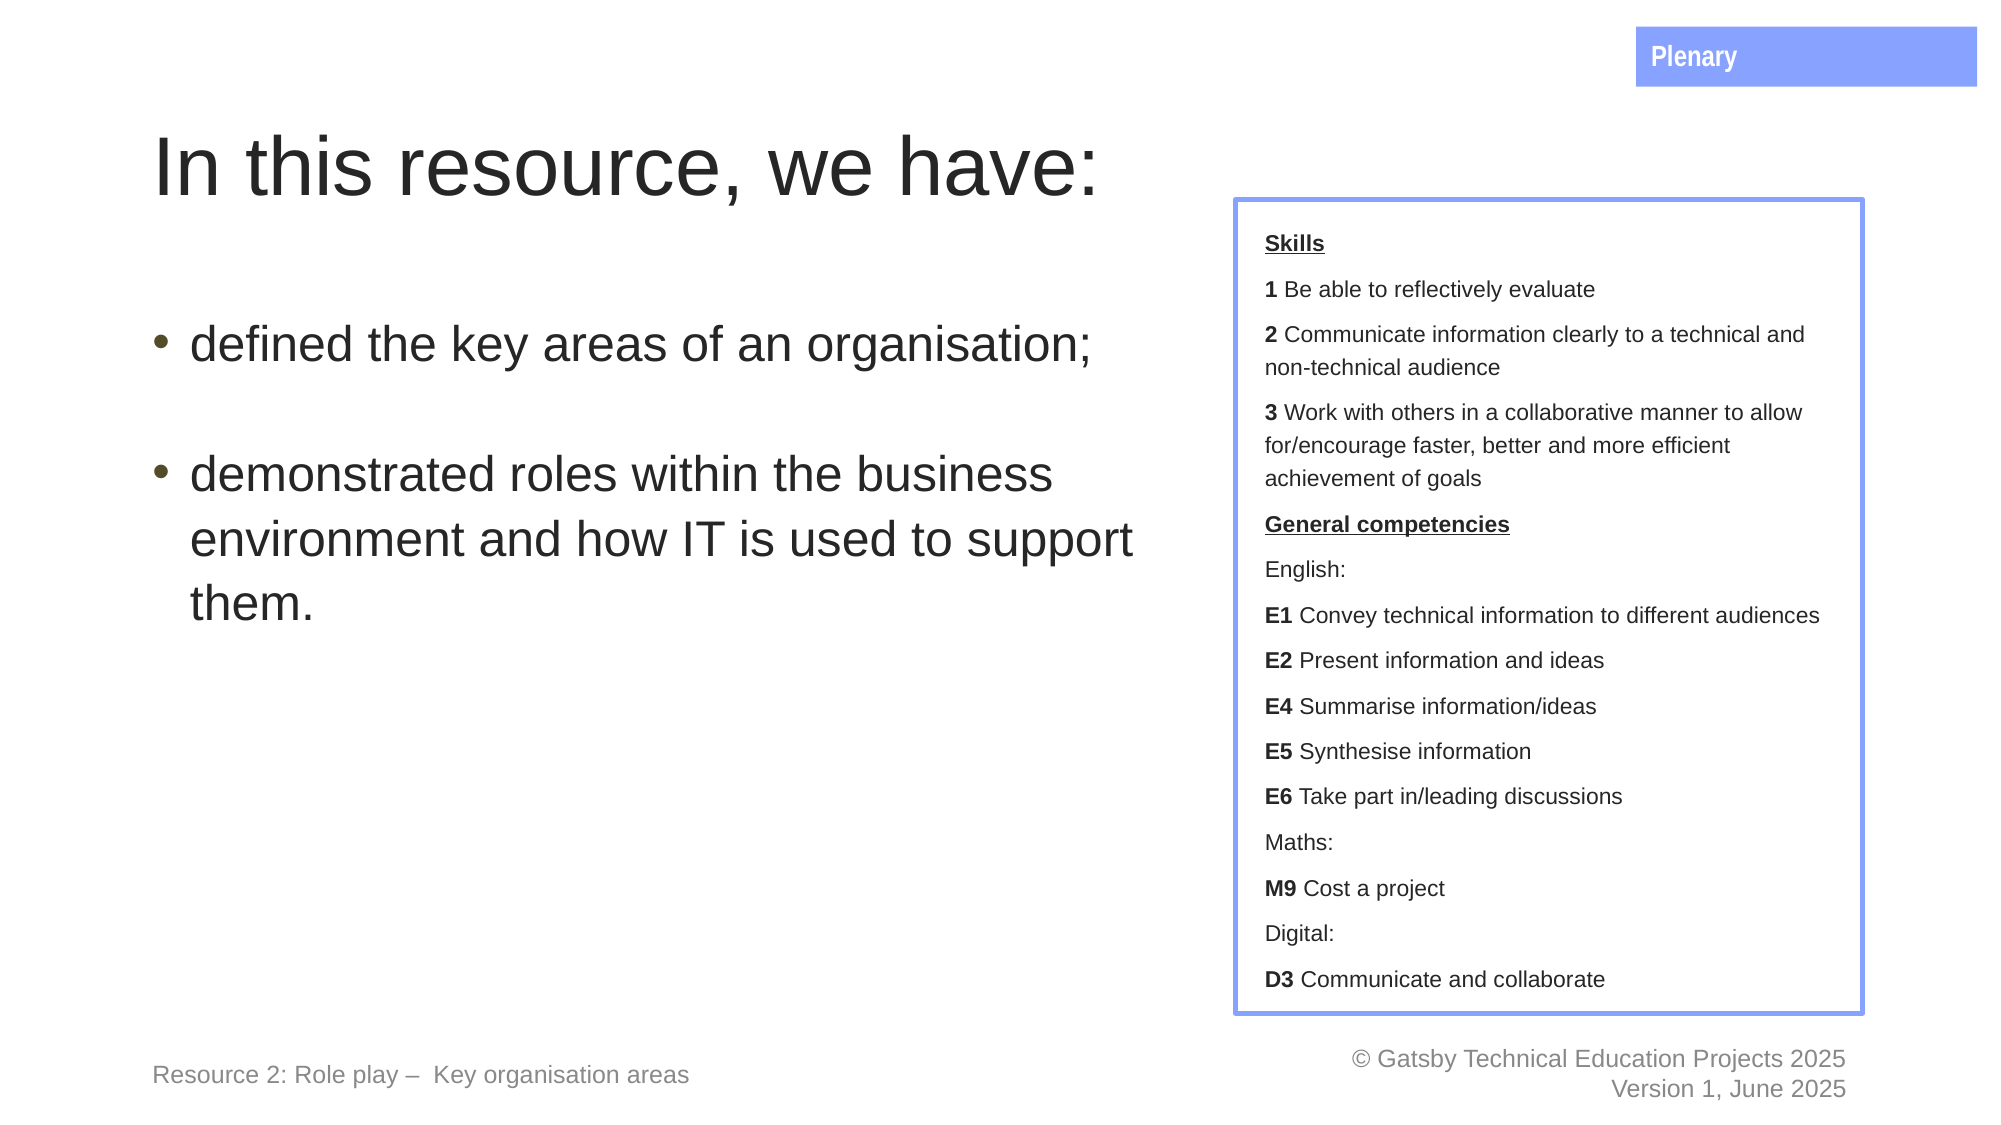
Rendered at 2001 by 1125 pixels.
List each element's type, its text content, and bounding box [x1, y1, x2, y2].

list Plenary [1636, 26, 1978, 87]
list Skills 1 Be able to reflectively evaluate 2 Communicate information clearly to a technical and non-technical audience 3 Work with others in a collaborative manner to allow for/encourage faster, better and more efficient achievement of goals General competencies English: E1 Convey technical information to different audiences E2 Present information and ideas E4 Summarise information/ideas E5 Synthesise information E6 Take part in/leading discussions Maths: M9 Cost a project Digital: D3 Communicate and collaborate [1233, 197, 1865, 1016]
list Resource 2: Role play – Key organisation areas [137, 1042, 829, 1103]
title In this resource, we have: [137, 59, 1863, 278]
list defined the key areas of an organisation; demonstrated roles within the business environment and how IT is used to support them. [137, 299, 1188, 1014]
